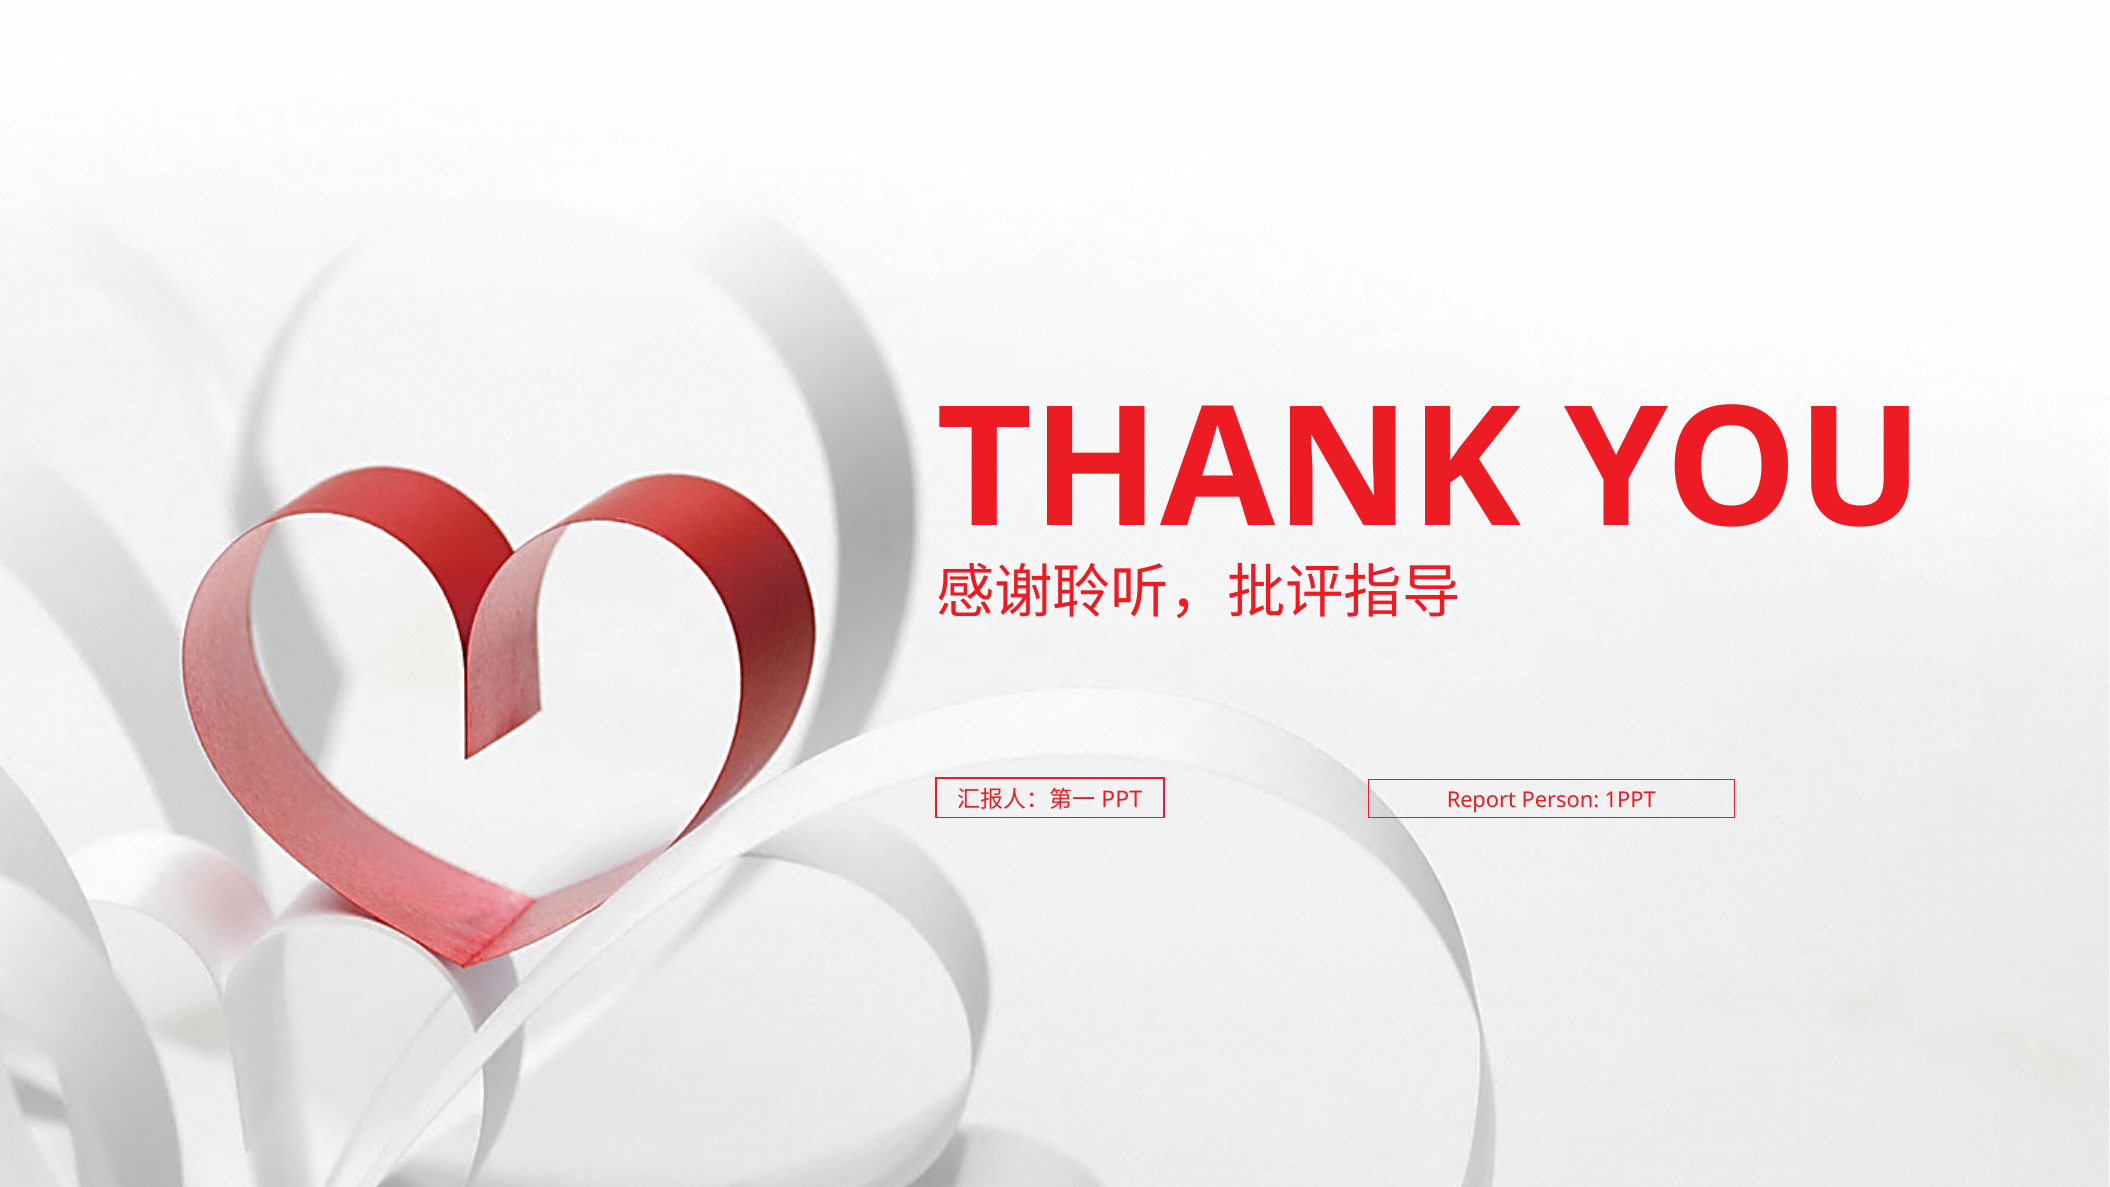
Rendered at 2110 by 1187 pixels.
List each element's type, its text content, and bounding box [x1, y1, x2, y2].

text_box [0, 0, 2110, 1187]
text_box Report Person: 1PPT [1368, 779, 1735, 818]
text_box Thank you [936, 358, 1984, 559]
text_box 汇报人：第一PPT [936, 778, 1164, 818]
text_box 感谢聆听，批评指导 [936, 554, 1492, 625]
